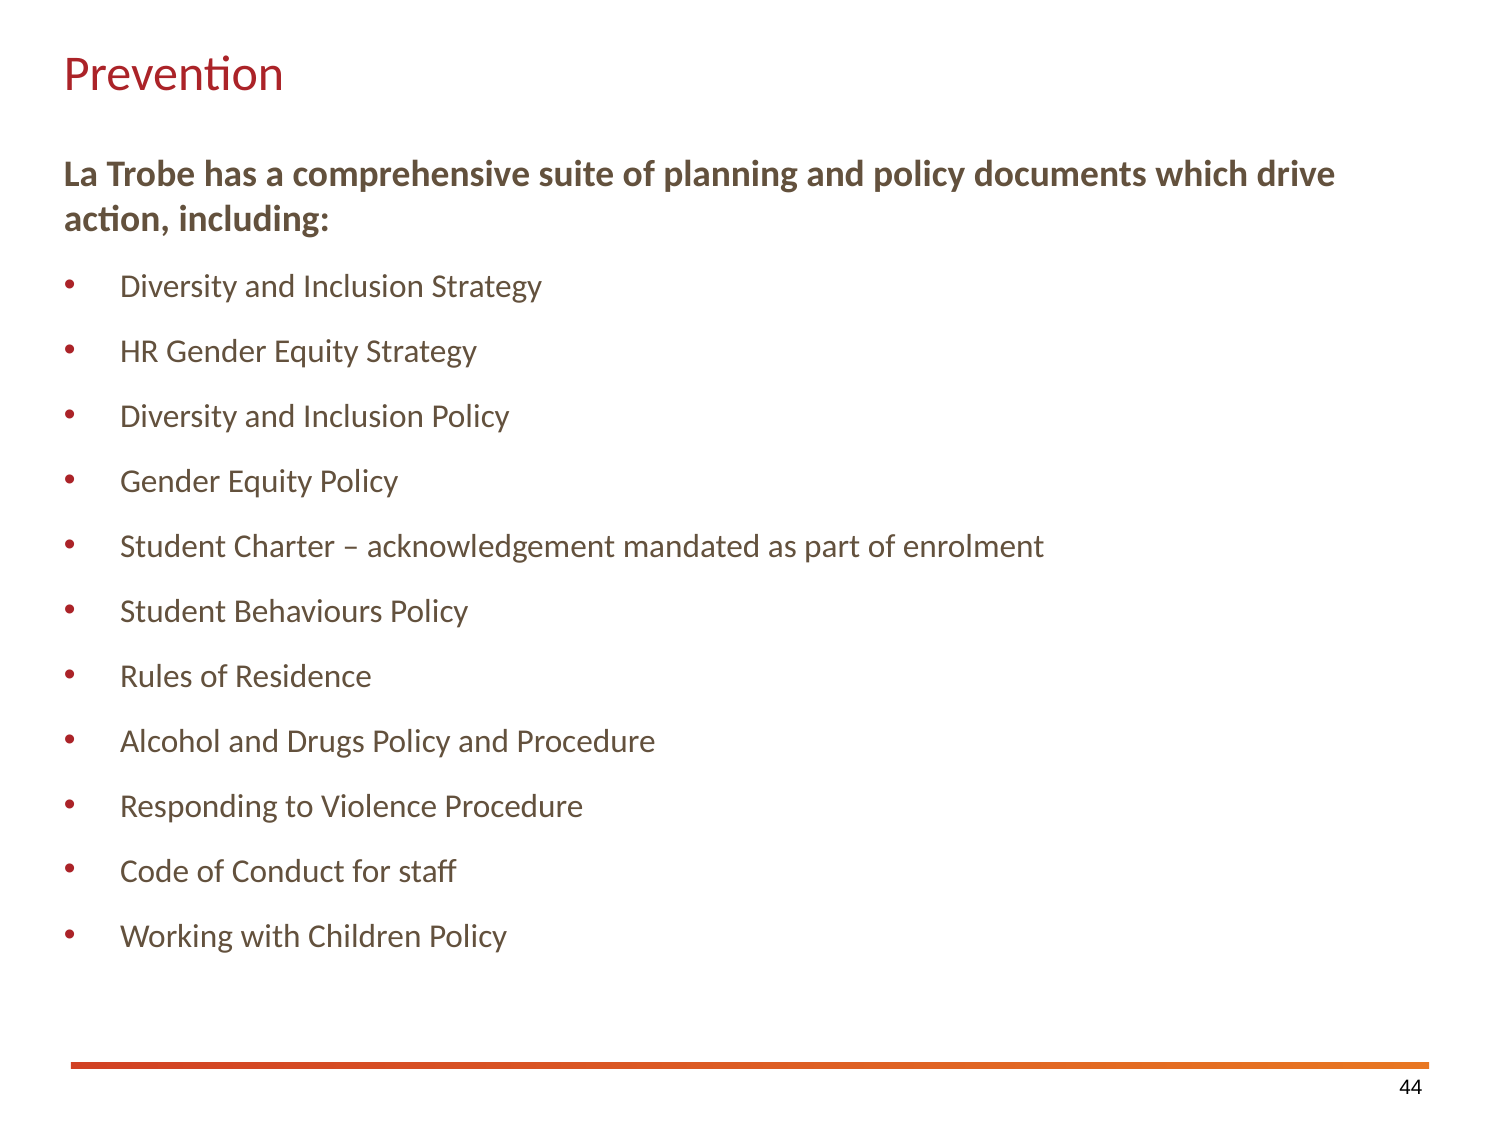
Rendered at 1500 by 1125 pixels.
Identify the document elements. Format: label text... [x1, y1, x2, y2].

title Prevention [63, 40, 422, 111]
list La Trobe has a comprehensive suite of planning and policy documents which drive action, including: Diversity and Inclusion Strategy HR Gender Equity Strategy Diversity and Inclusion Policy Gender Equity Policy Student Charter – acknowledgement mandated as part of enrolment Student Behaviours Policy Rules of Residence Alcohol and Drugs Policy and Procedure Responding to Violence Procedure Code of Conduct for staff Working with Children Policy [63, 149, 1434, 892]
